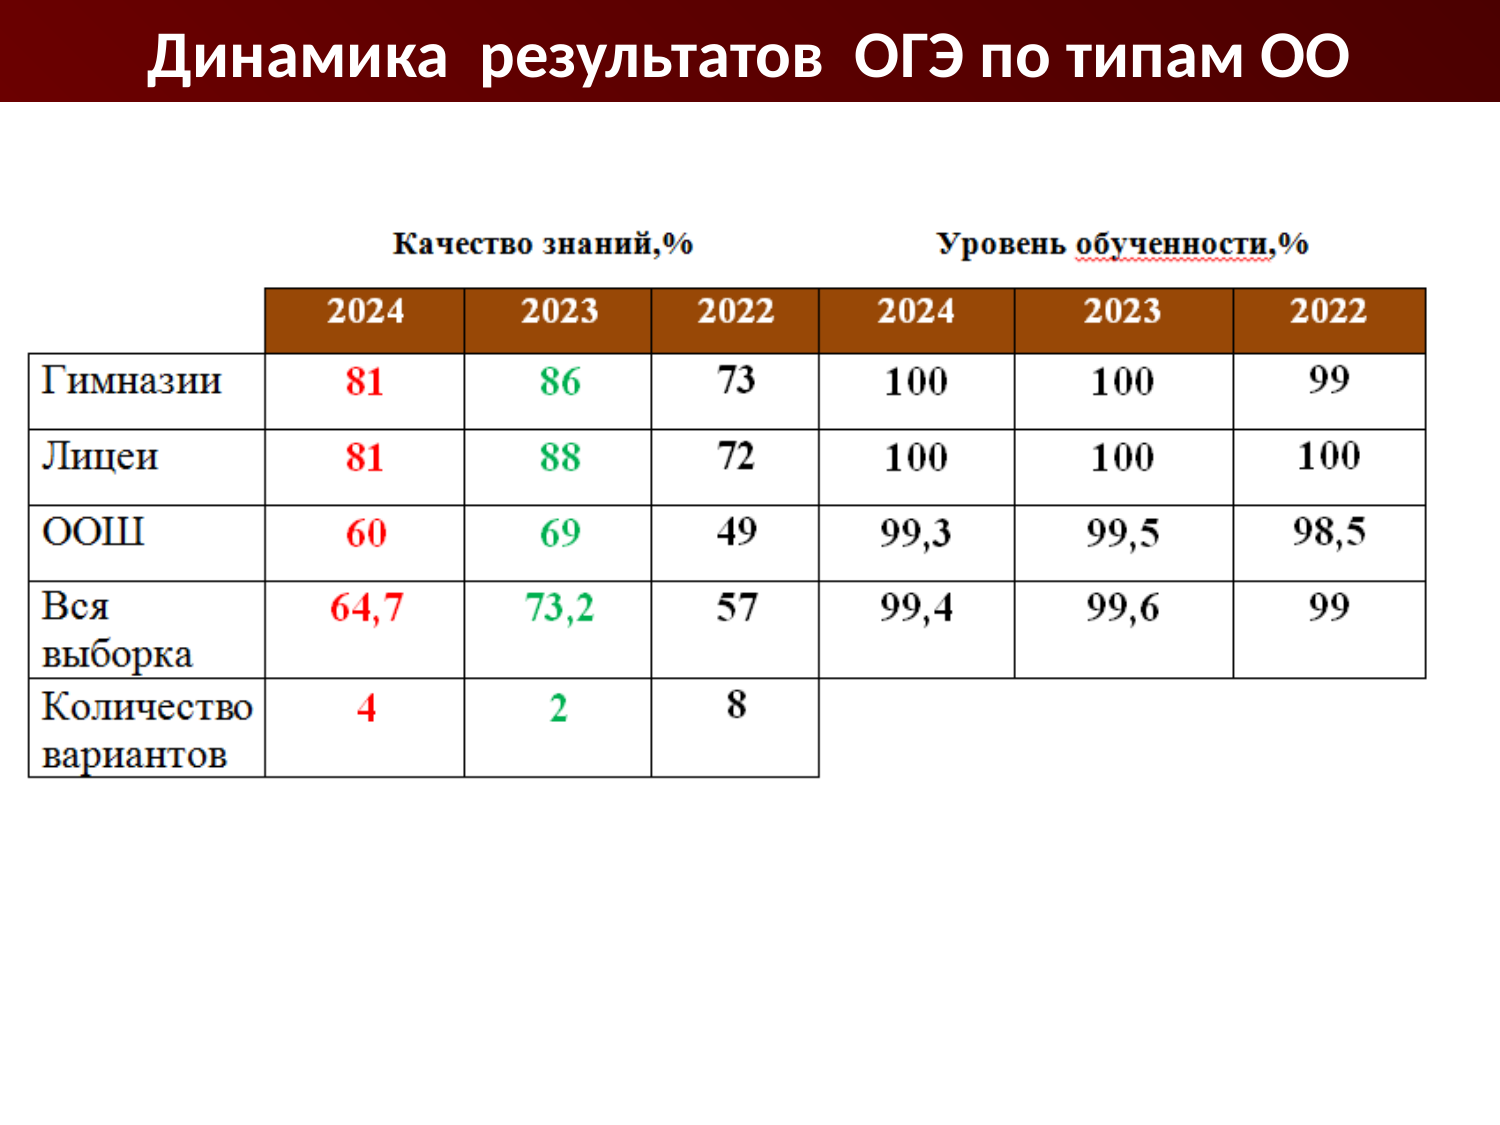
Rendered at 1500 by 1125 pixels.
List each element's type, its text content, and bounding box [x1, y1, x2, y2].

picture [0, 218, 1434, 796]
title Динамика результатов ОГЭ по типам ОО [0, 0, 1500, 102]
